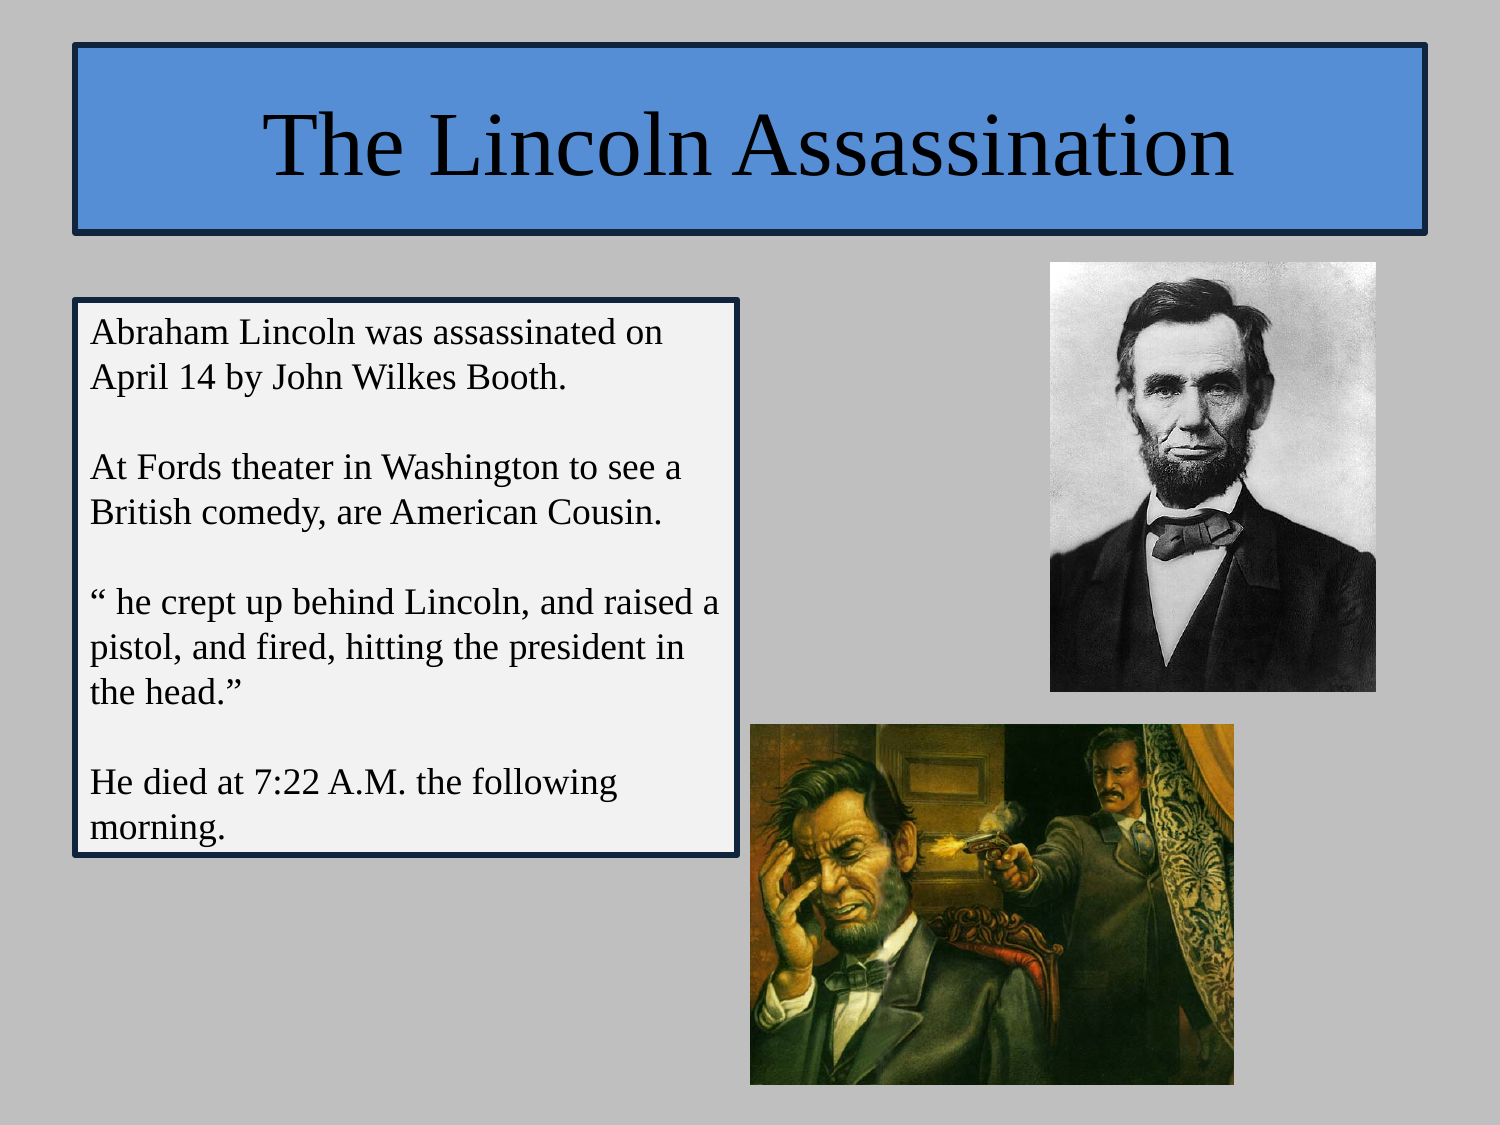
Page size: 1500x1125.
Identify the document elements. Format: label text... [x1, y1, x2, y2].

picture [749, 724, 1234, 1085]
title The Lincoln Assassination [75, 45, 1425, 233]
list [1049, 262, 1377, 692]
text_box Abraham Lincoln was assassinated on April 14 by John Wilkes Booth. At Fords theater in Washington to see a British comedy, are American Cousin. “ he crept up behind Lincoln, and raised a pistol, and fired, hitting the president in the head.” He died at 7:22 A.M. the following morning. [74, 299, 738, 855]
